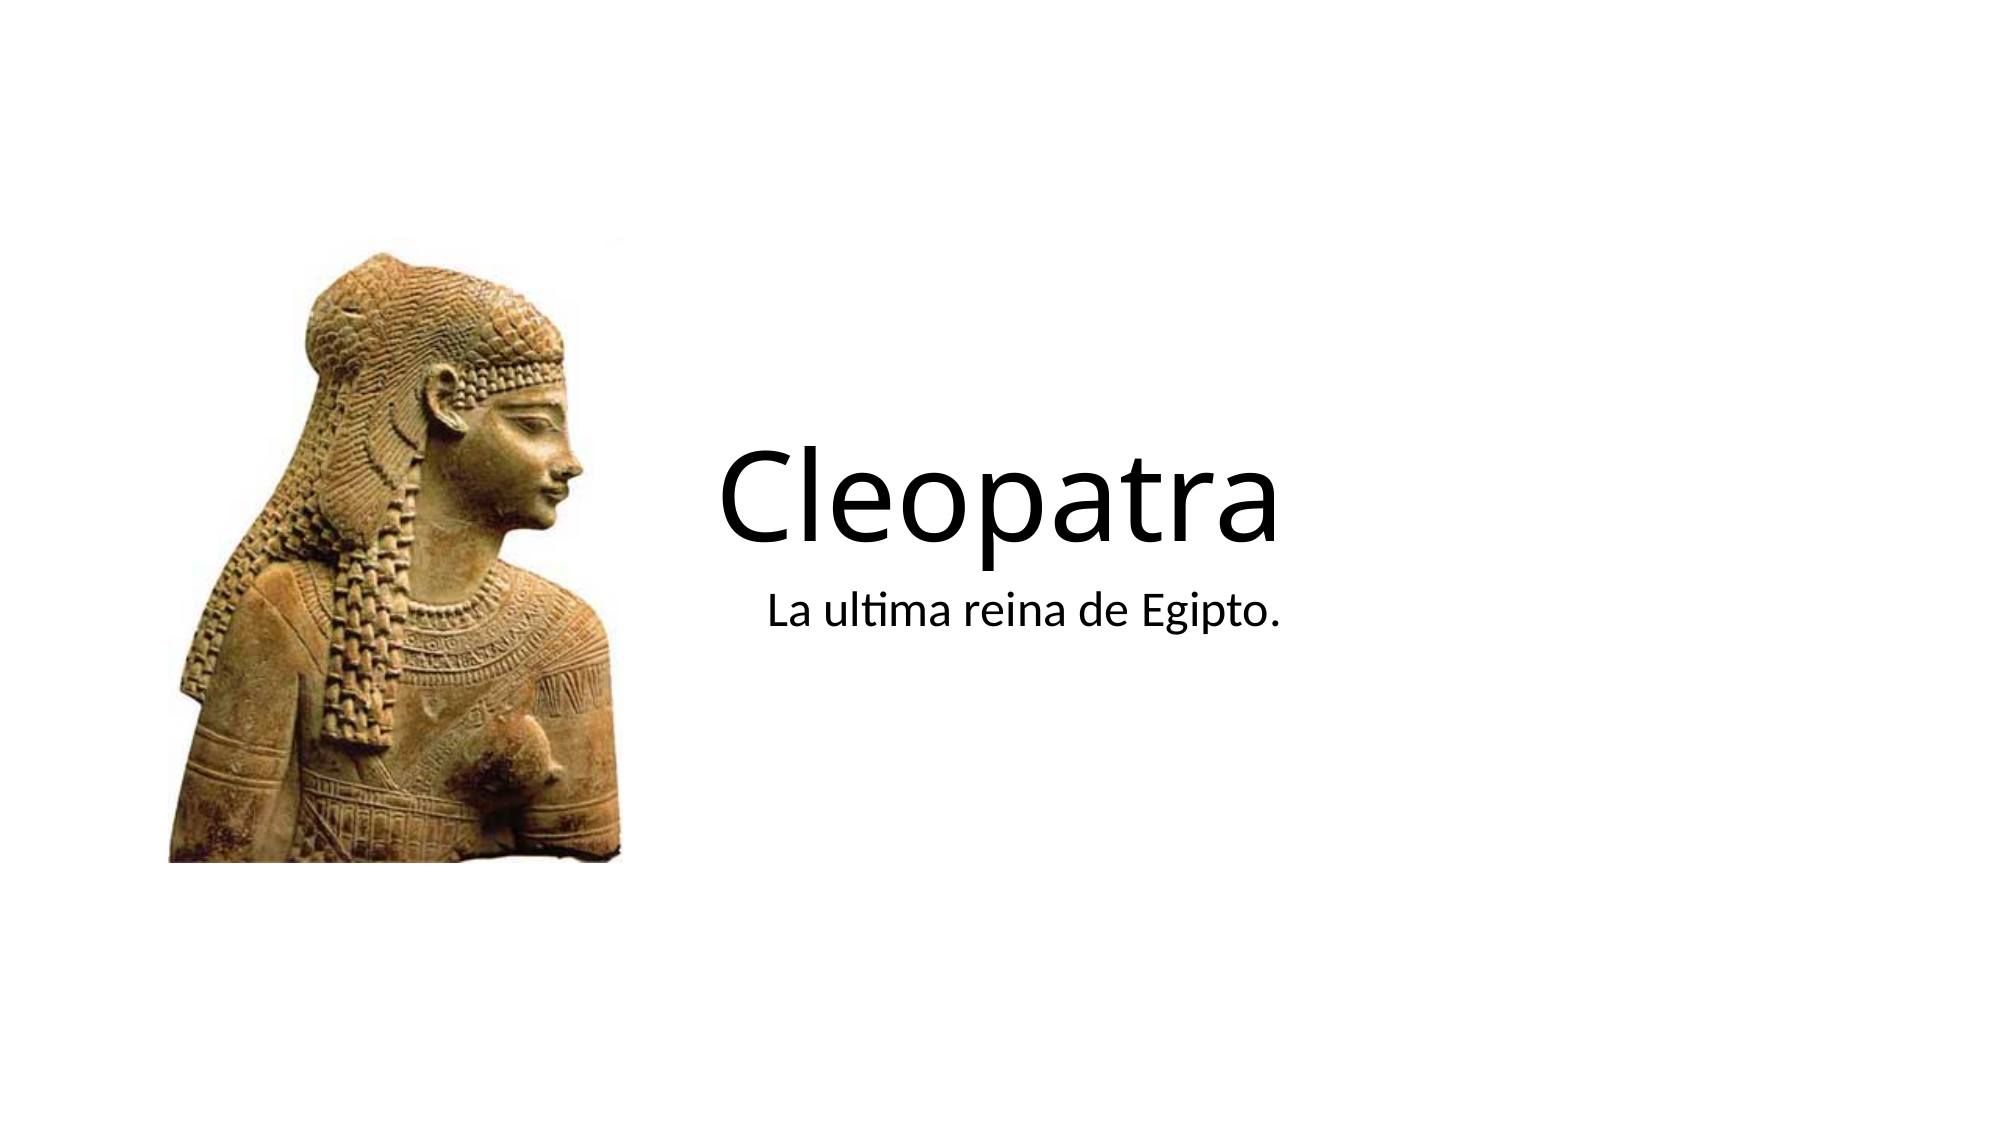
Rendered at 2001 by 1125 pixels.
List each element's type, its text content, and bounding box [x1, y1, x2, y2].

title Cleopatra [249, 184, 1750, 576]
picture [168, 238, 623, 863]
subtitle La ultima reina de Egipto. [752, 575, 1709, 848]
